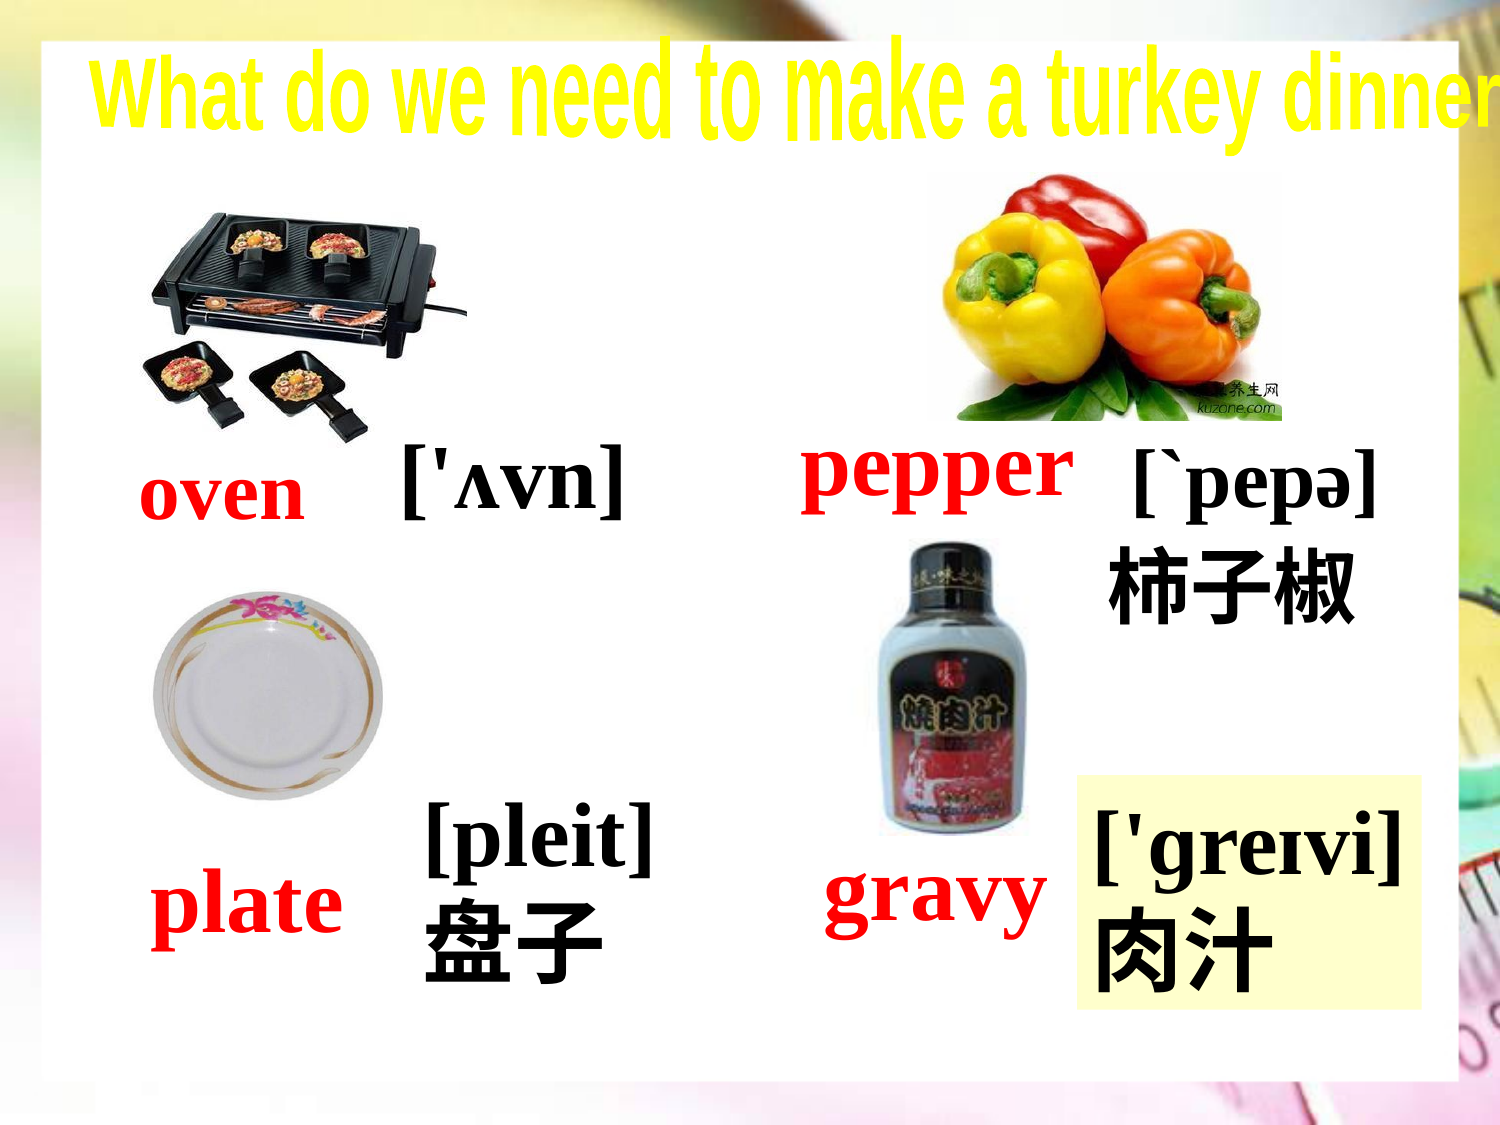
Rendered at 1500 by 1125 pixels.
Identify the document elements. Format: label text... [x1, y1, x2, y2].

text_box ['ʌvn] [383, 409, 667, 534]
picture [0, 0, 1500, 1125]
text_box pepper [785, 385, 1092, 521]
text_box [`pepə] 柿子椒 [1092, 408, 1396, 644]
text_box oven 烤箱 [123, 459, 455, 664]
text_box ['ɡreɪvi] 肉汁 [1077, 775, 1422, 1010]
text_box plate [135, 822, 407, 958]
text_box gravy [809, 810, 1077, 947]
text_box [pleit] 盘子 [407, 767, 672, 1003]
